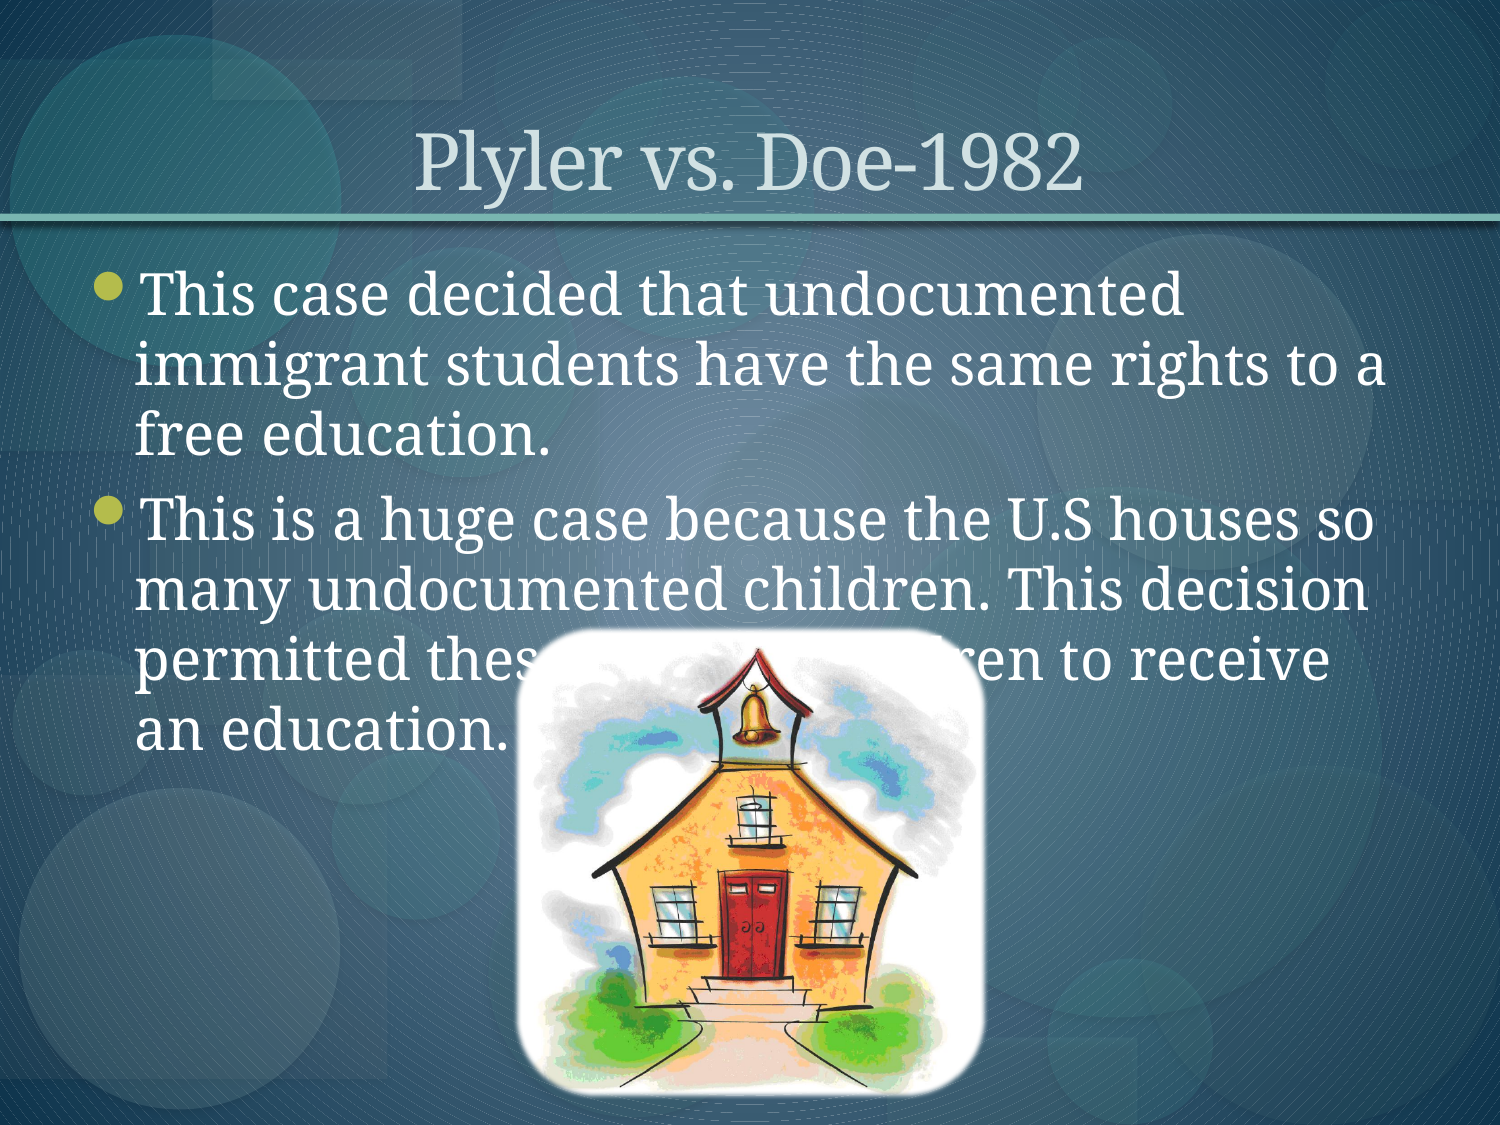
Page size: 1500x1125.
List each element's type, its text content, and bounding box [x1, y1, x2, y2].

title Plyler vs. Doe-1982 [75, 26, 1425, 214]
picture [512, 624, 990, 1101]
list This case decided that undocumented immigrant students have the same rights to a free education. This is a huge case because the U.S houses so many undocumented children. This decision permitted these specific children to receive an education. [75, 249, 1425, 1000]
